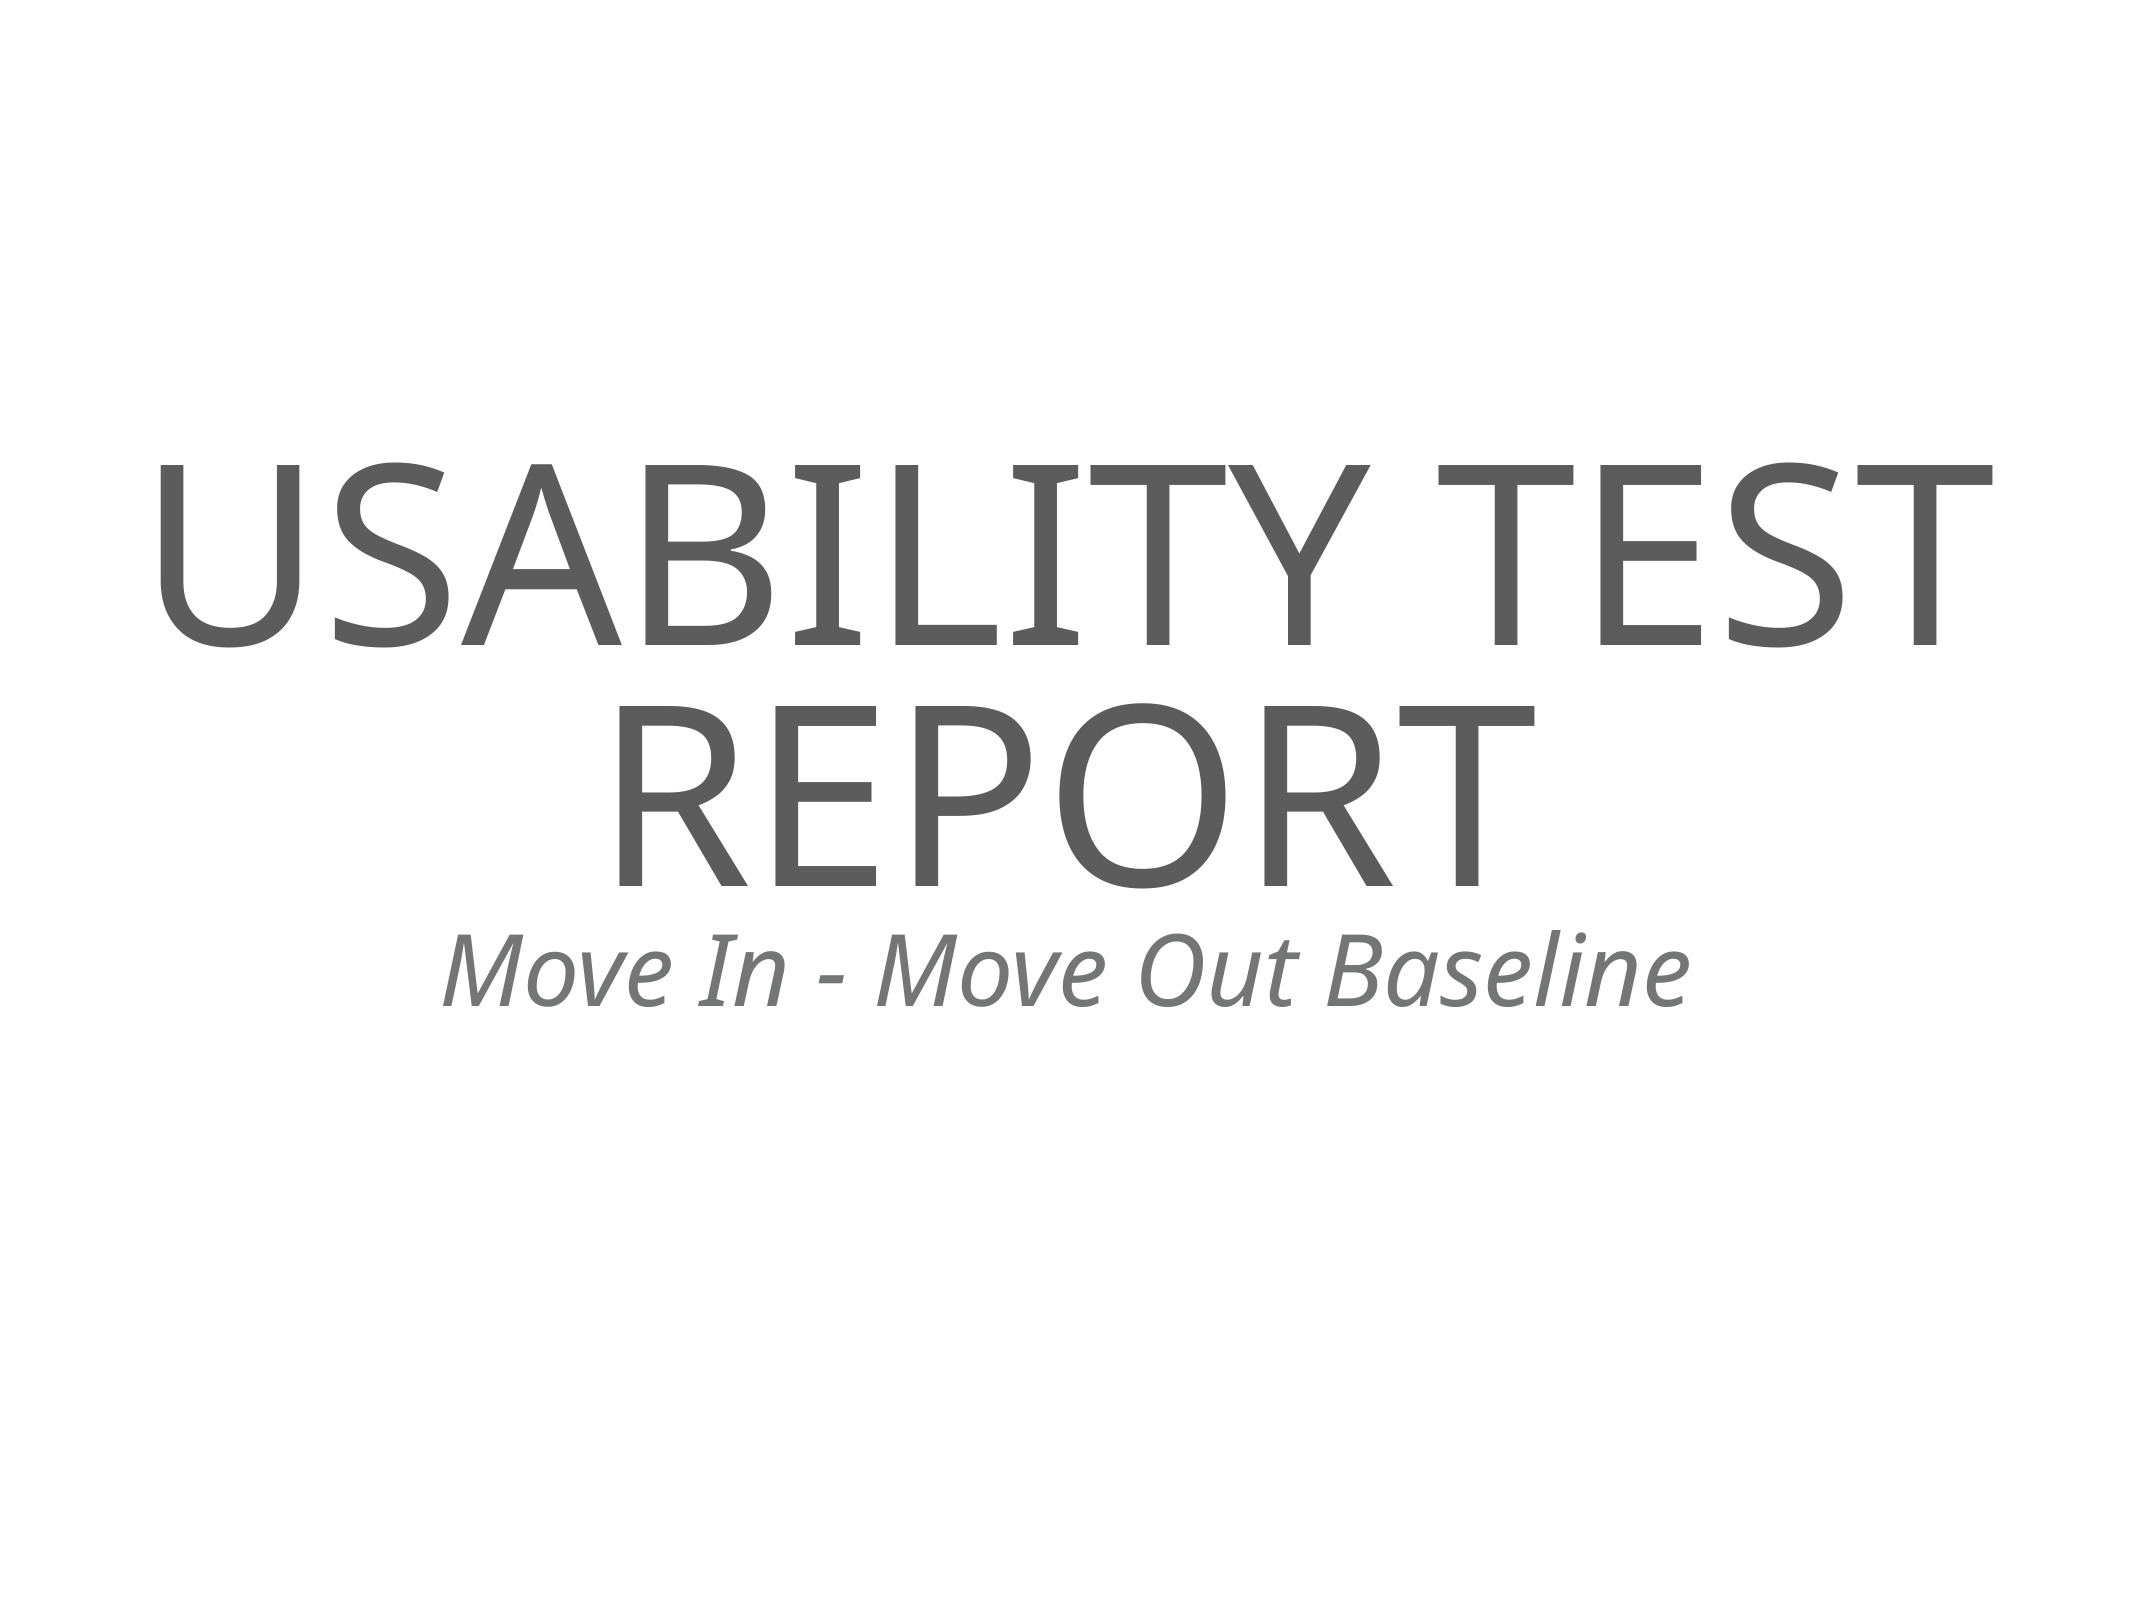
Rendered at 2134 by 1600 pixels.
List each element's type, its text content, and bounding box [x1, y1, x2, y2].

subtitle Move In - Move Out Baseline [93, 930, 2041, 1468]
title Usability Test Report [93, 93, 2041, 930]
